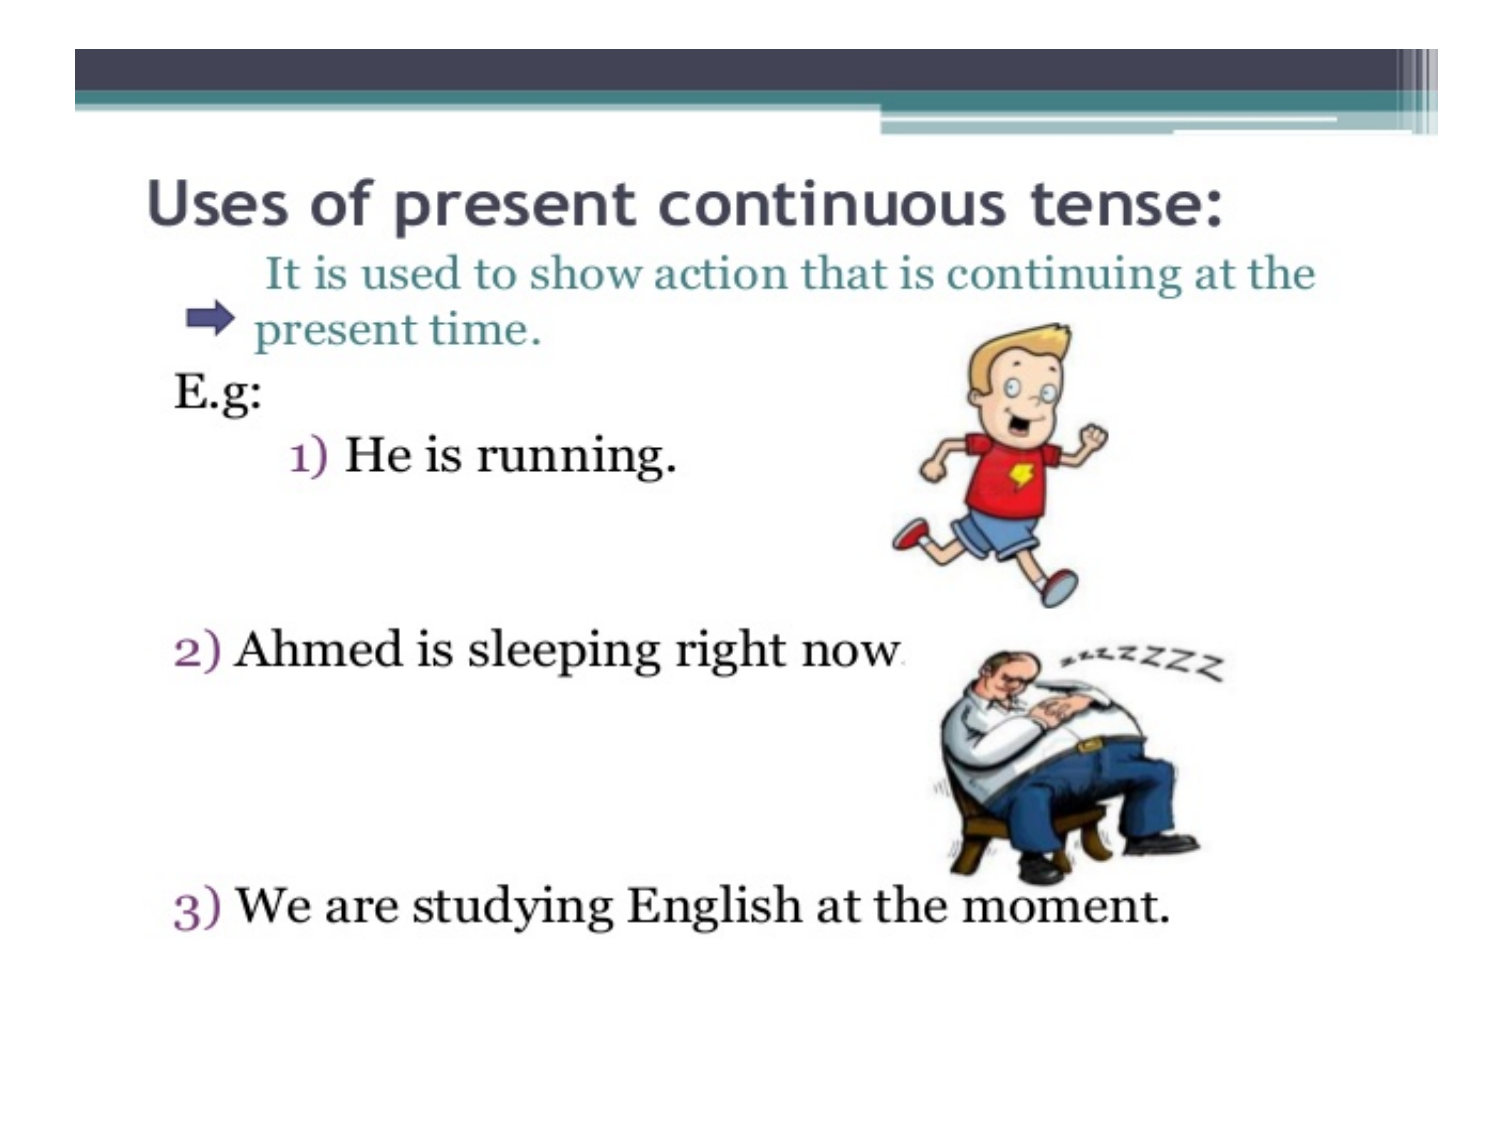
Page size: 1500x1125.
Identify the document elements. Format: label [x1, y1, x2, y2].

picture [74, 49, 1438, 1001]
